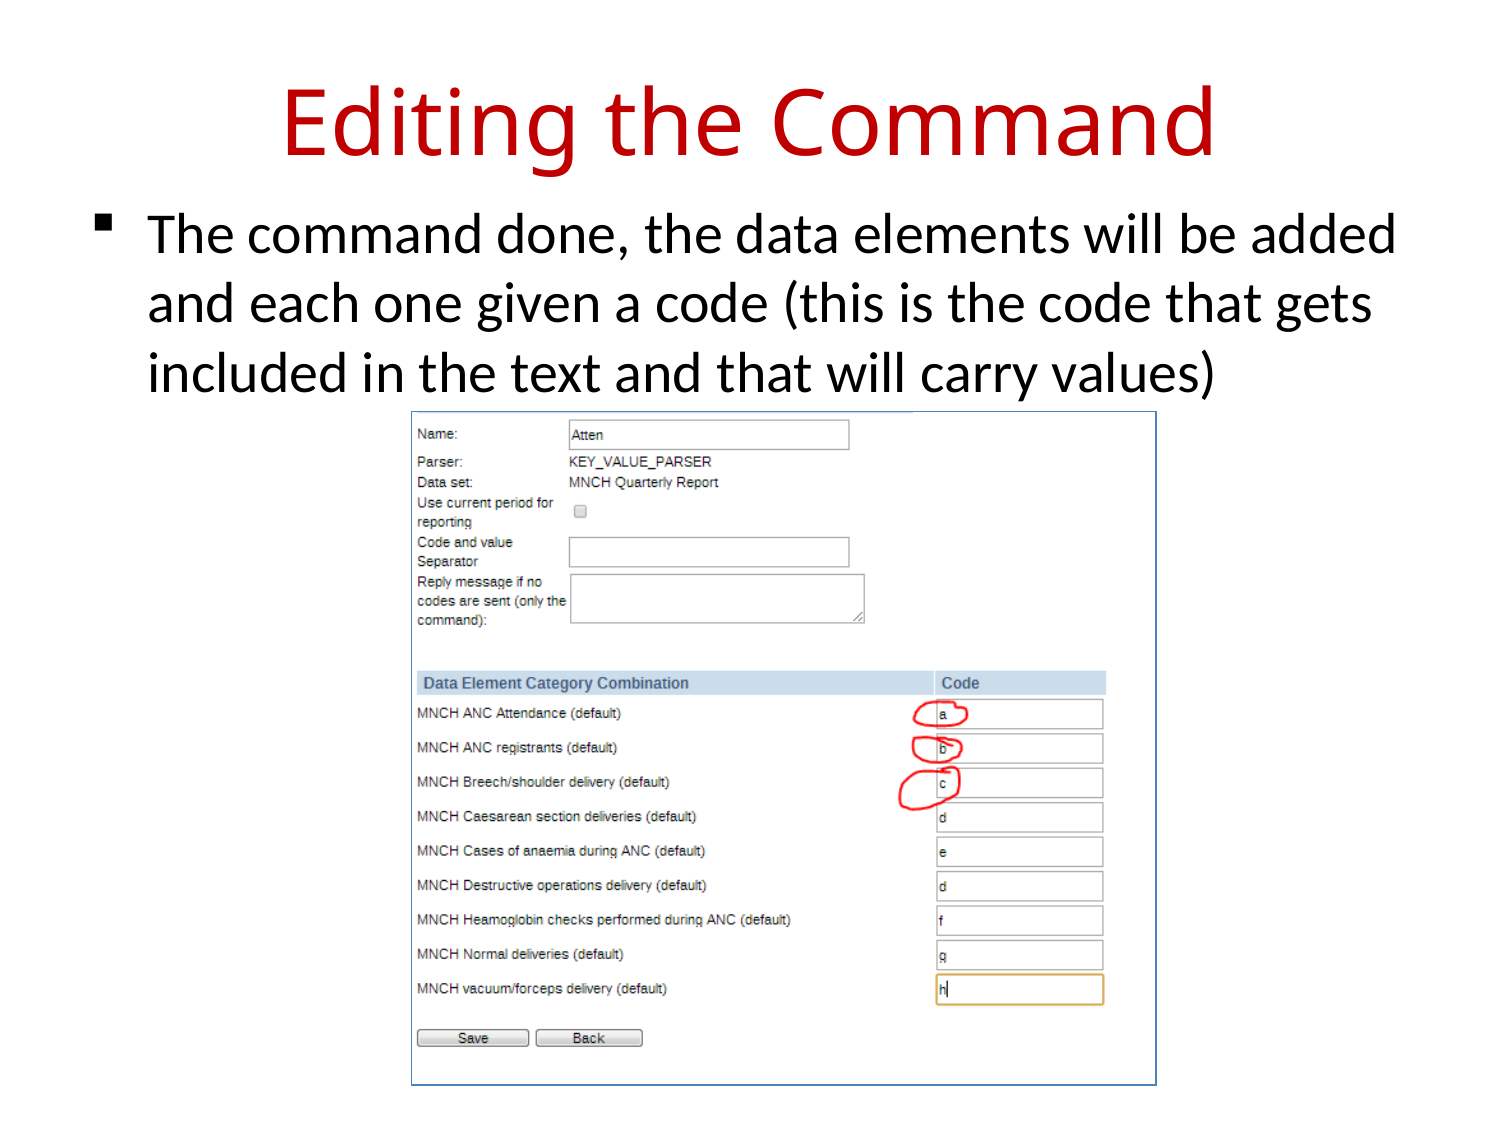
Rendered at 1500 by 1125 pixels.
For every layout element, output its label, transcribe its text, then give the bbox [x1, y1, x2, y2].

picture [412, 412, 1156, 1085]
title Editing the Command [75, 24, 1425, 187]
list The command done, the data elements will be added and each one given a code (this is the code that gets included in the text and that will carry values) [75, 187, 1425, 425]
